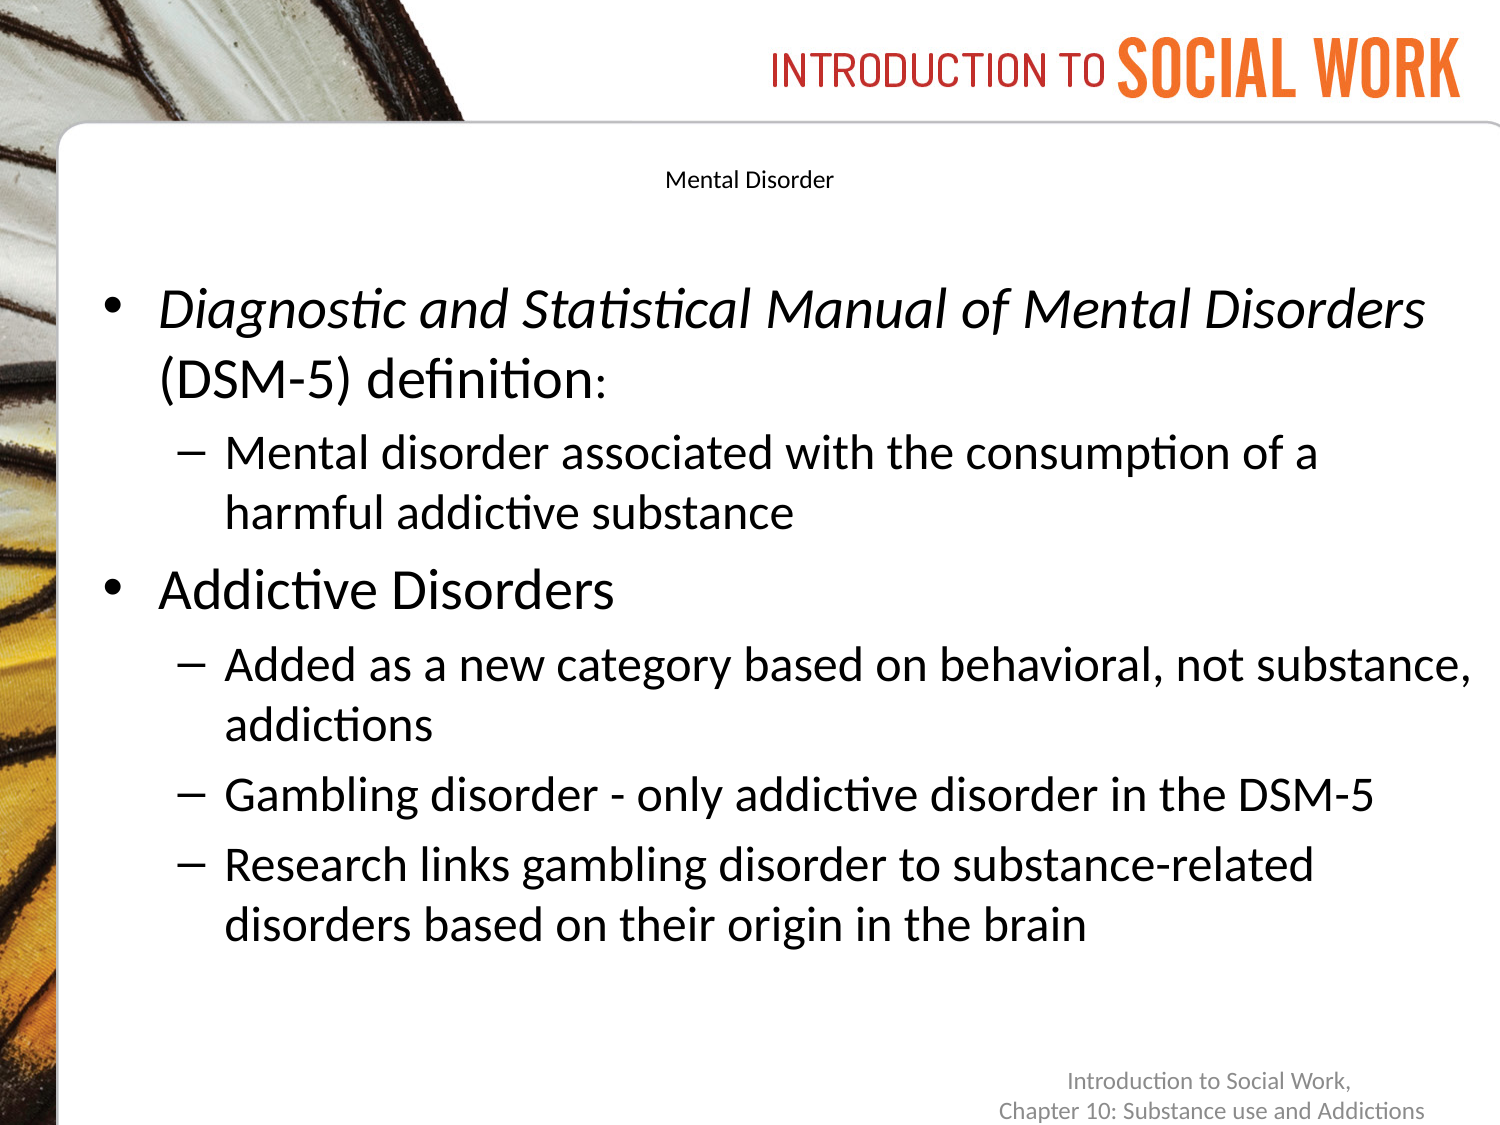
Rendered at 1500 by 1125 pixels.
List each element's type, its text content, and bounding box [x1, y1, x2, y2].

list Diagnostic and Statistical Manual of Mental Disorders (DSM-5) definition: Mental disorder associated with the consumption of a harmful addictive substance Addictive Disorders Added as a new category based on behavioral, not substance, addictions Gambling disorder - only addictive disorder in the DSM-5 Research links gambling disorder to substance-related disorders based on their origin in the brain [87, 262, 1500, 1050]
picture [0, 0, 1500, 1125]
footer Introduction to Social Work, Chapter 10: Substance use and Addictions [950, 1065, 1475, 1125]
title Mental Disorder [75, 125, 1425, 233]
